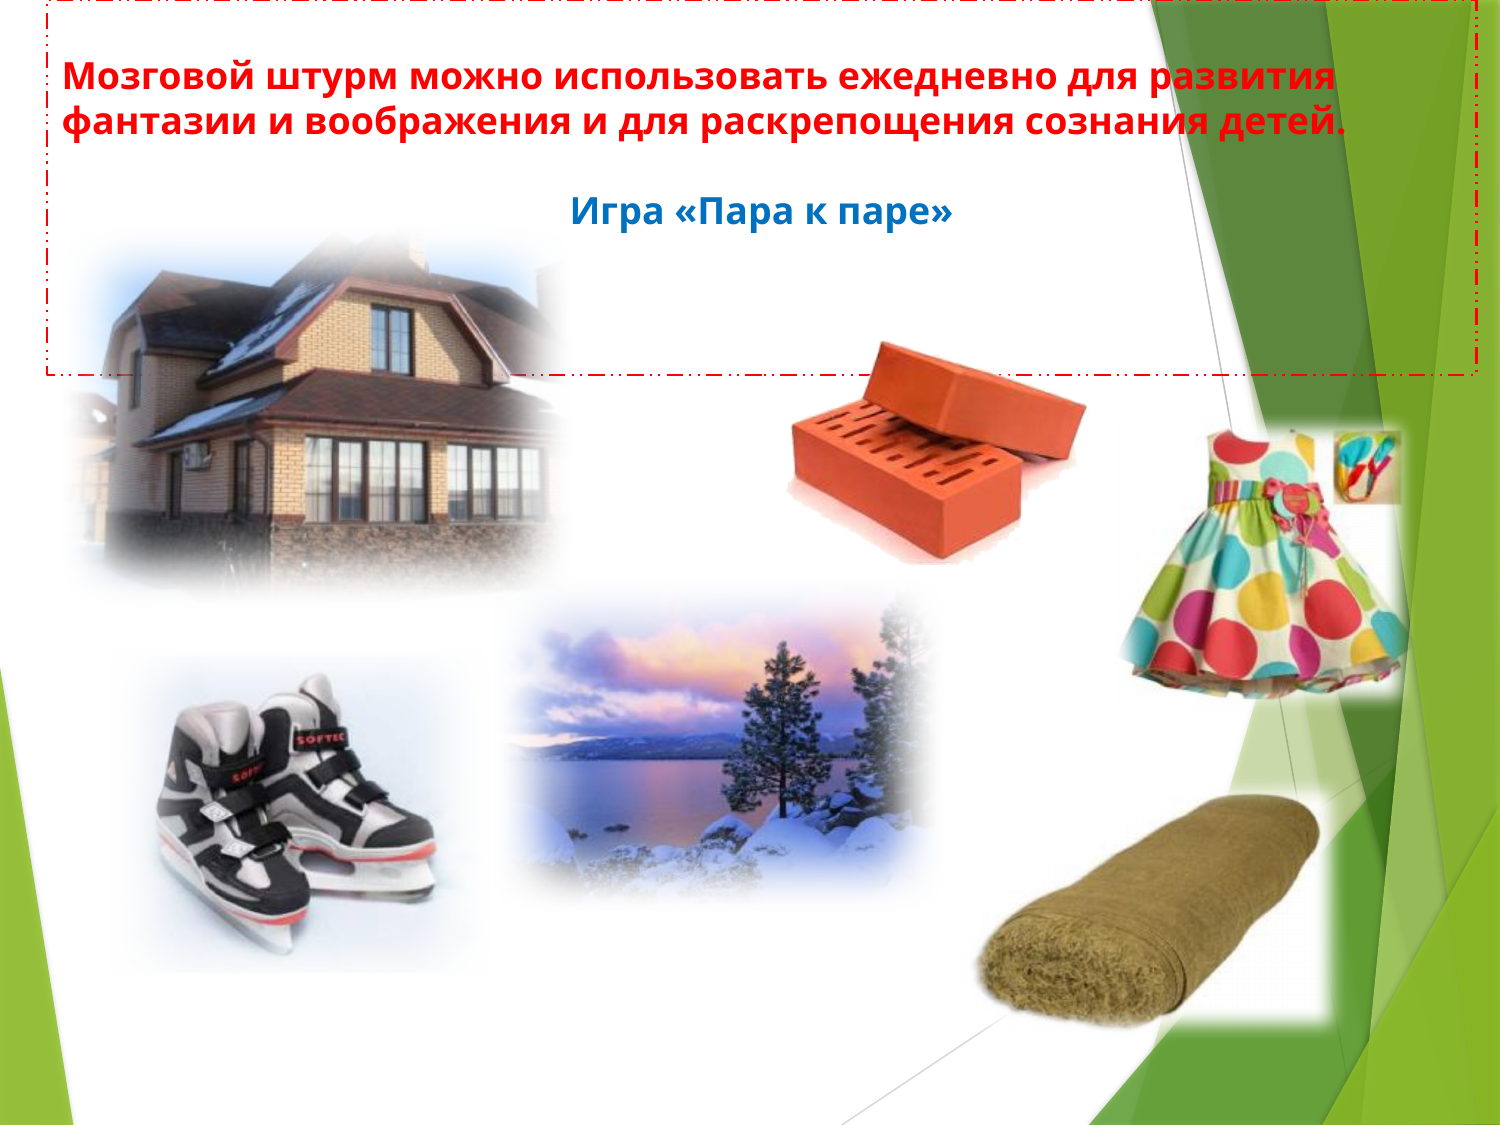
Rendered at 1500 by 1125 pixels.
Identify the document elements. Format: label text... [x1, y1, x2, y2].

text_box Мозговой штурм можно использовать ежедневно для развития фантазии и воображения и для раскрепощения сознания детей. Игра «Пара к паре» [46, 0, 1477, 375]
picture [784, 327, 1096, 565]
picture [1112, 409, 1419, 716]
picture [58, 222, 946, 1009]
picture [960, 772, 1349, 1044]
